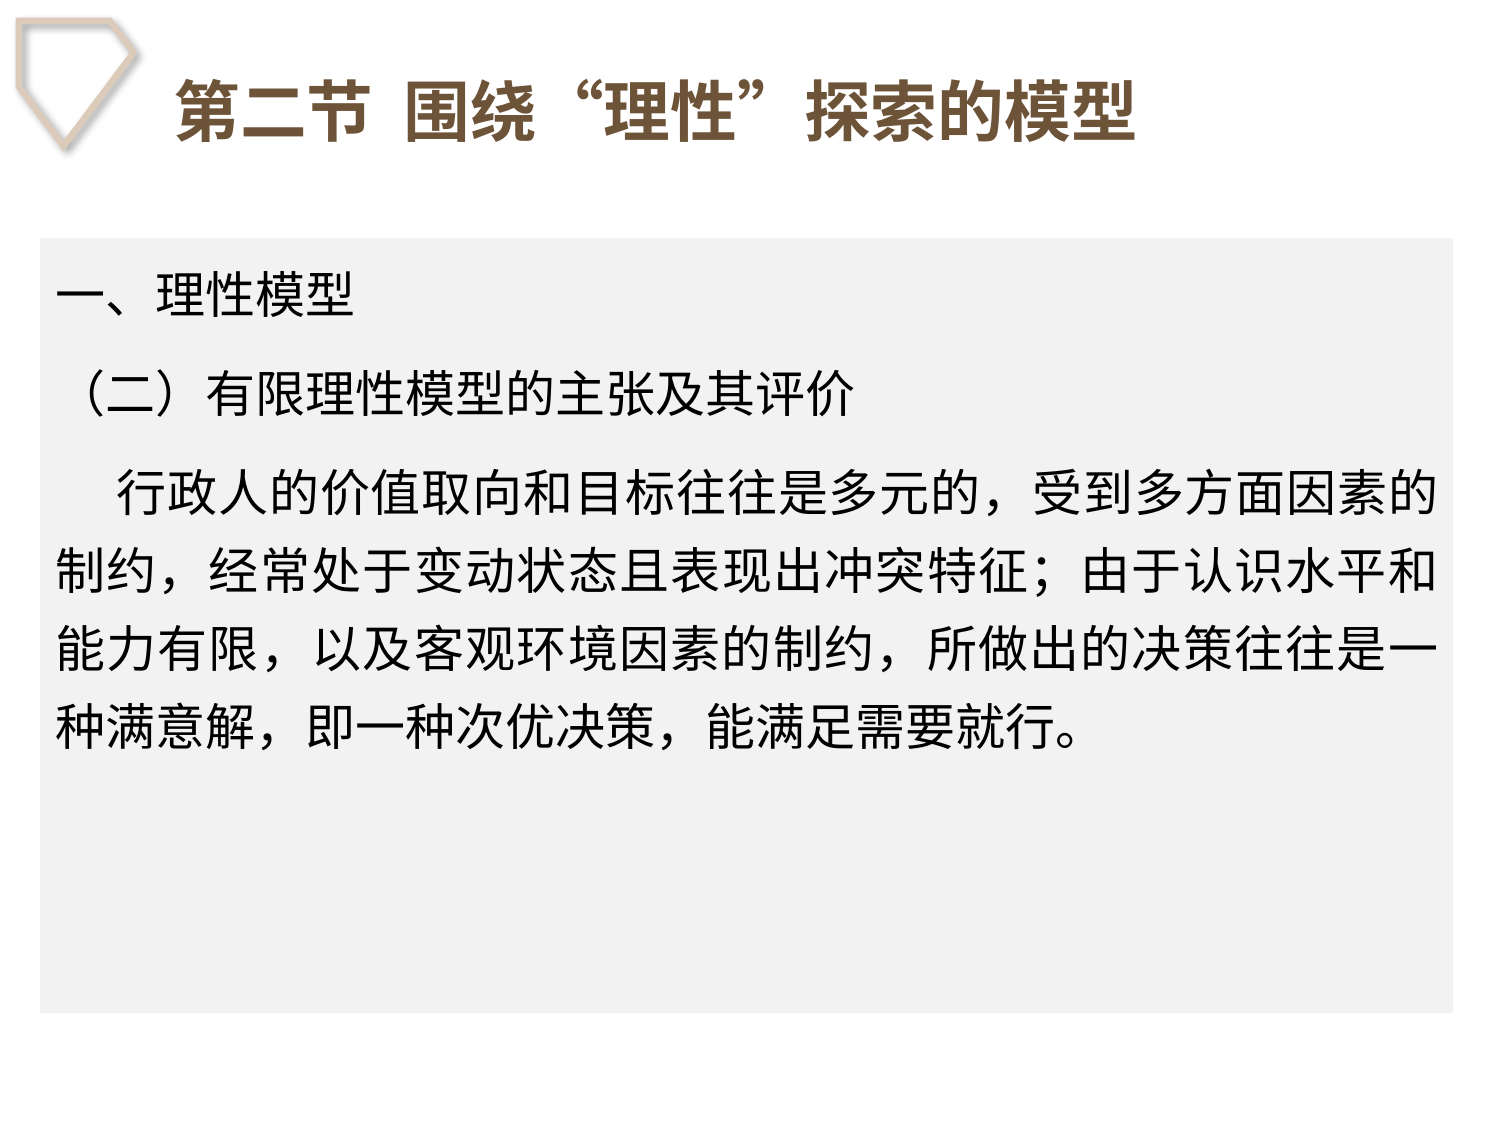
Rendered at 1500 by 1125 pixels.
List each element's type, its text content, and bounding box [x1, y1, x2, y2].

list 一、理性模型 （二）有限理性模型的主张及其评价 行政人的价值取向和目标往往是多元的，受到多方面因素的制约，经常处于变动状态且表现出冲突特征；由于认识水平和能力有限，以及客观环境因素的制约，所做出的决策往往是一种满意解，即一种次优决策，能满足需要就行。 [40, 238, 1454, 1014]
title 第二节 围绕“理性”探索的模型 [158, 0, 1456, 159]
